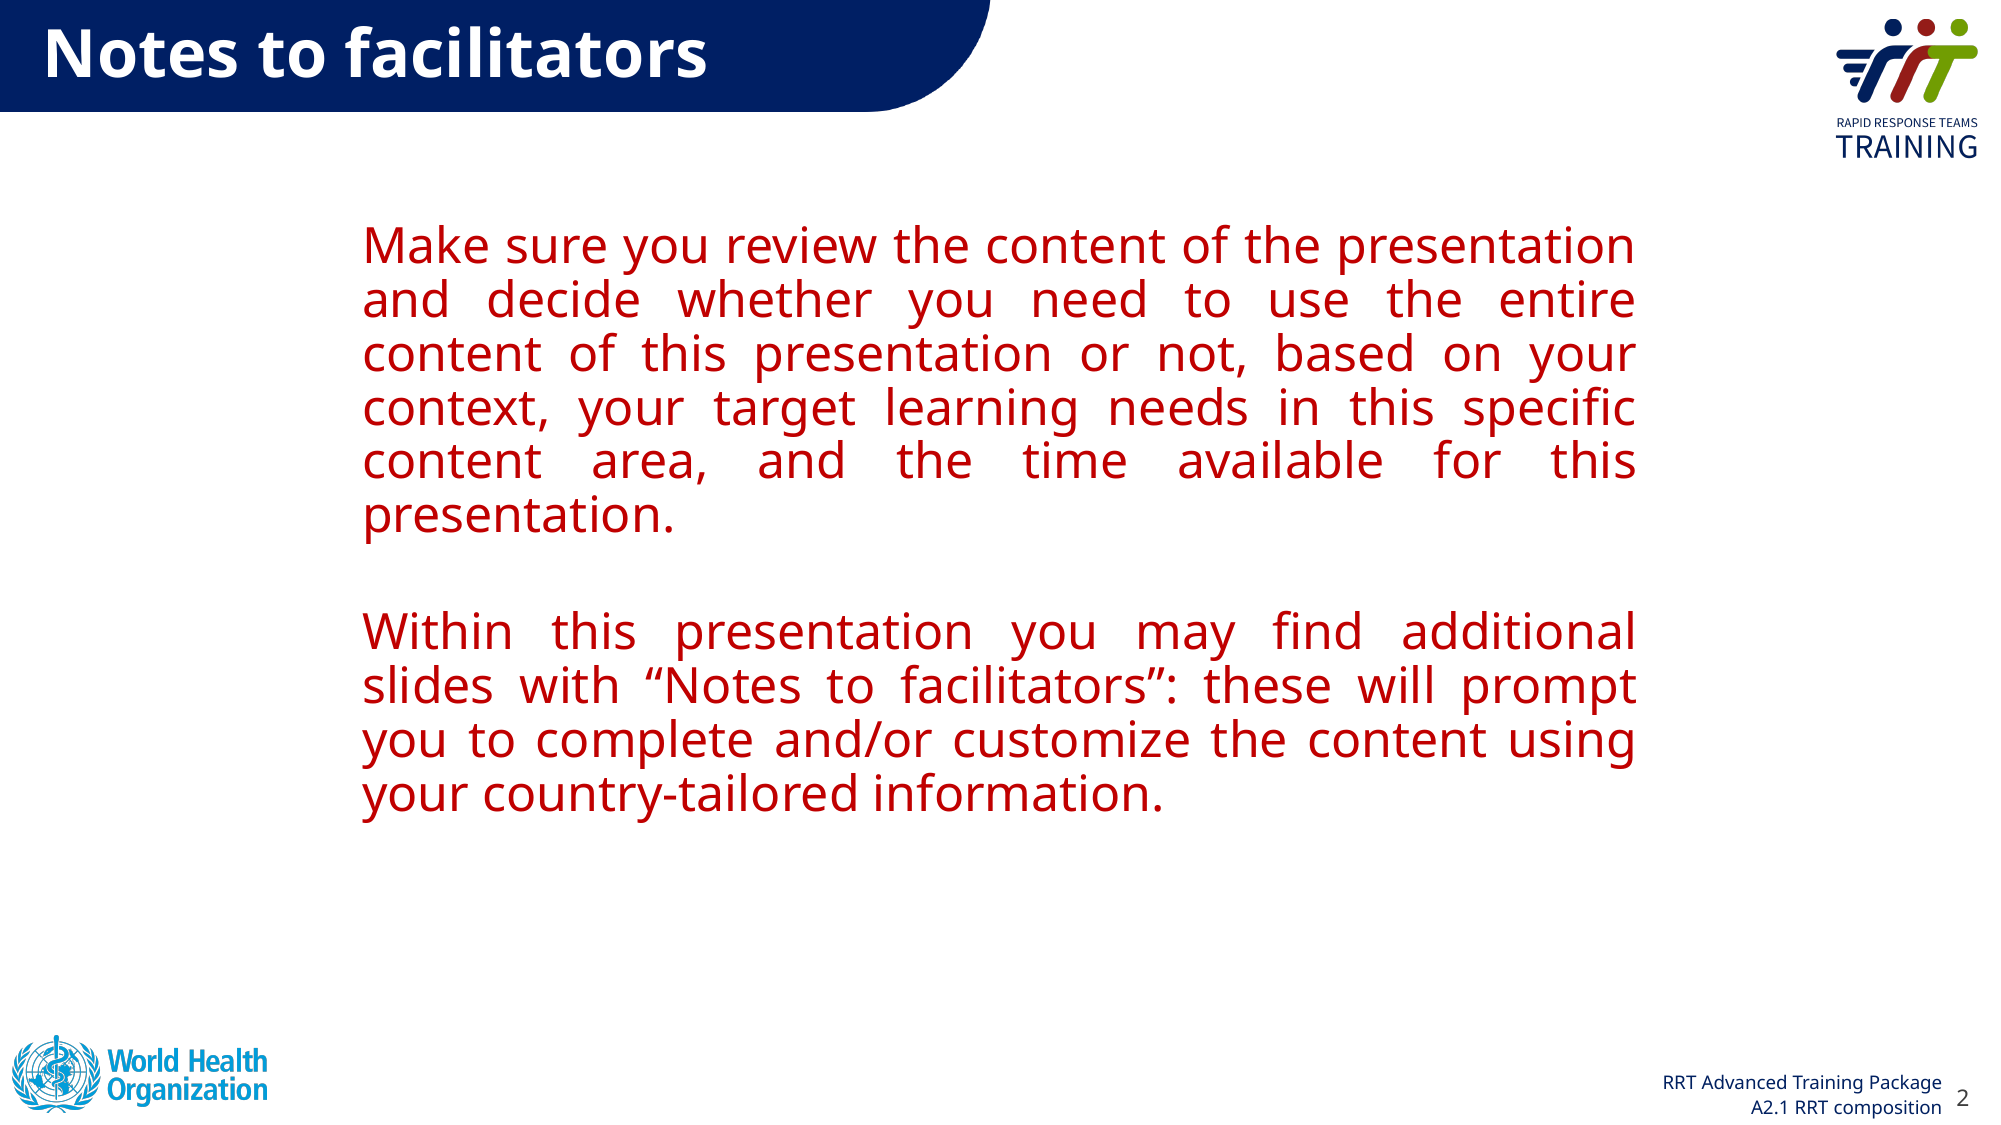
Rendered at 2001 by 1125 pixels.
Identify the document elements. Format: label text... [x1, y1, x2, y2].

text_box Notes to facilitators [35, 3, 1029, 99]
picture [58, 1050, 64, 1058]
picture [1835, 19, 1978, 167]
picture [0, 0, 991, 112]
slide_number 2 [1882, 1037, 1912, 1082]
picture [12, 1083, 48, 1113]
picture [12, 1035, 267, 1113]
text_box Make sure you review the content of the presentation and decide whether you need to use the entire content of this presentation or not, based on your context, your target learning needs in this specific content area, and the time available for this presentation. Within this presentation you may find additional slides with “Notes to facilitators”: these will prompt you to complete and/or customize the content using your country-tailored information. [362, 219, 1638, 822]
